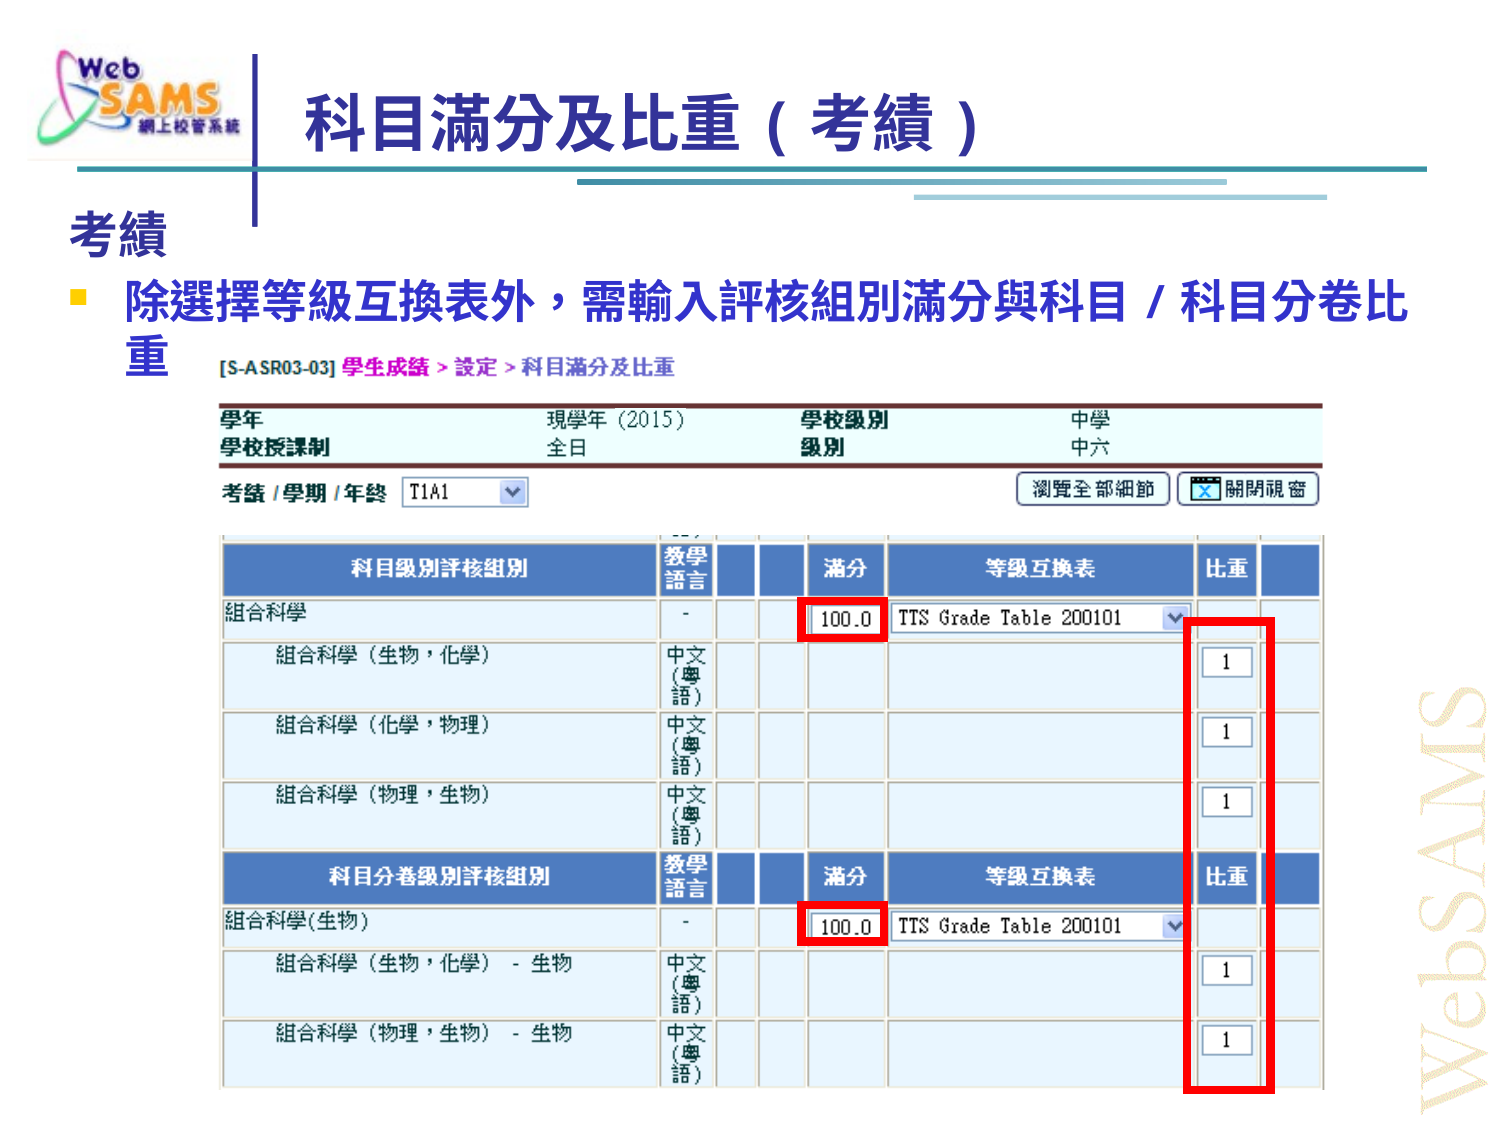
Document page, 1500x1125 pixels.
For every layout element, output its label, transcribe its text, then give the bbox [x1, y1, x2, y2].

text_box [216, 349, 1329, 1091]
title 科目滿分及比重(考績) [289, 41, 1465, 167]
picture [27, 29, 253, 161]
list 考績 除選擇等級互換表外，需輸入評核組別滿分與科目/科目分卷比重 [53, 196, 1447, 953]
picture [1393, 679, 1500, 1117]
